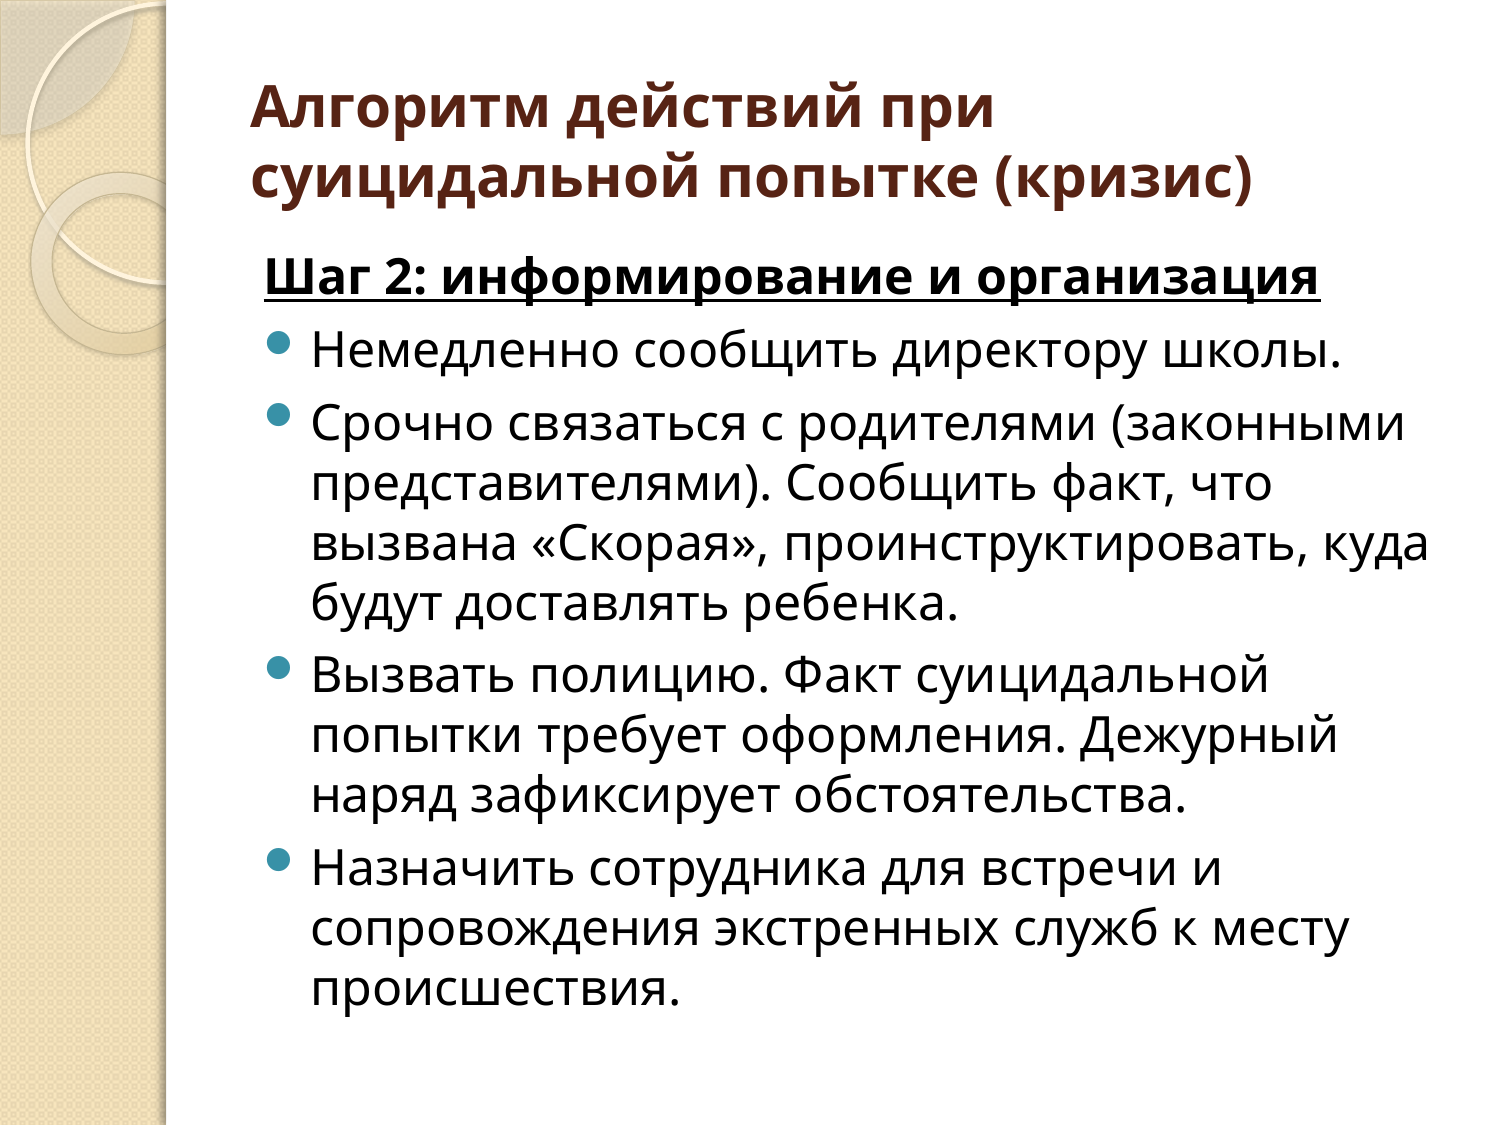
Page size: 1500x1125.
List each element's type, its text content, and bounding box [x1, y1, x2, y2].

list Шаг 2: информирование и организация Немедленно сообщить директору школы. Срочно связаться с родителями (законными представителями). Сообщить факт, что вызвана «Скорая», проинструктировать, куда будут доставлять ребенка. Вызвать полицию. Факт суицидальной попытки требует оформления. Дежурный наряд зафиксирует обстоятельства. Назначить сотрудника для встречи и сопровождения экстренных служб к месту происшествия. [235, 237, 1466, 1025]
title Алгоритм действий при суицидальной попытке (кризис) [235, 45, 1466, 233]
